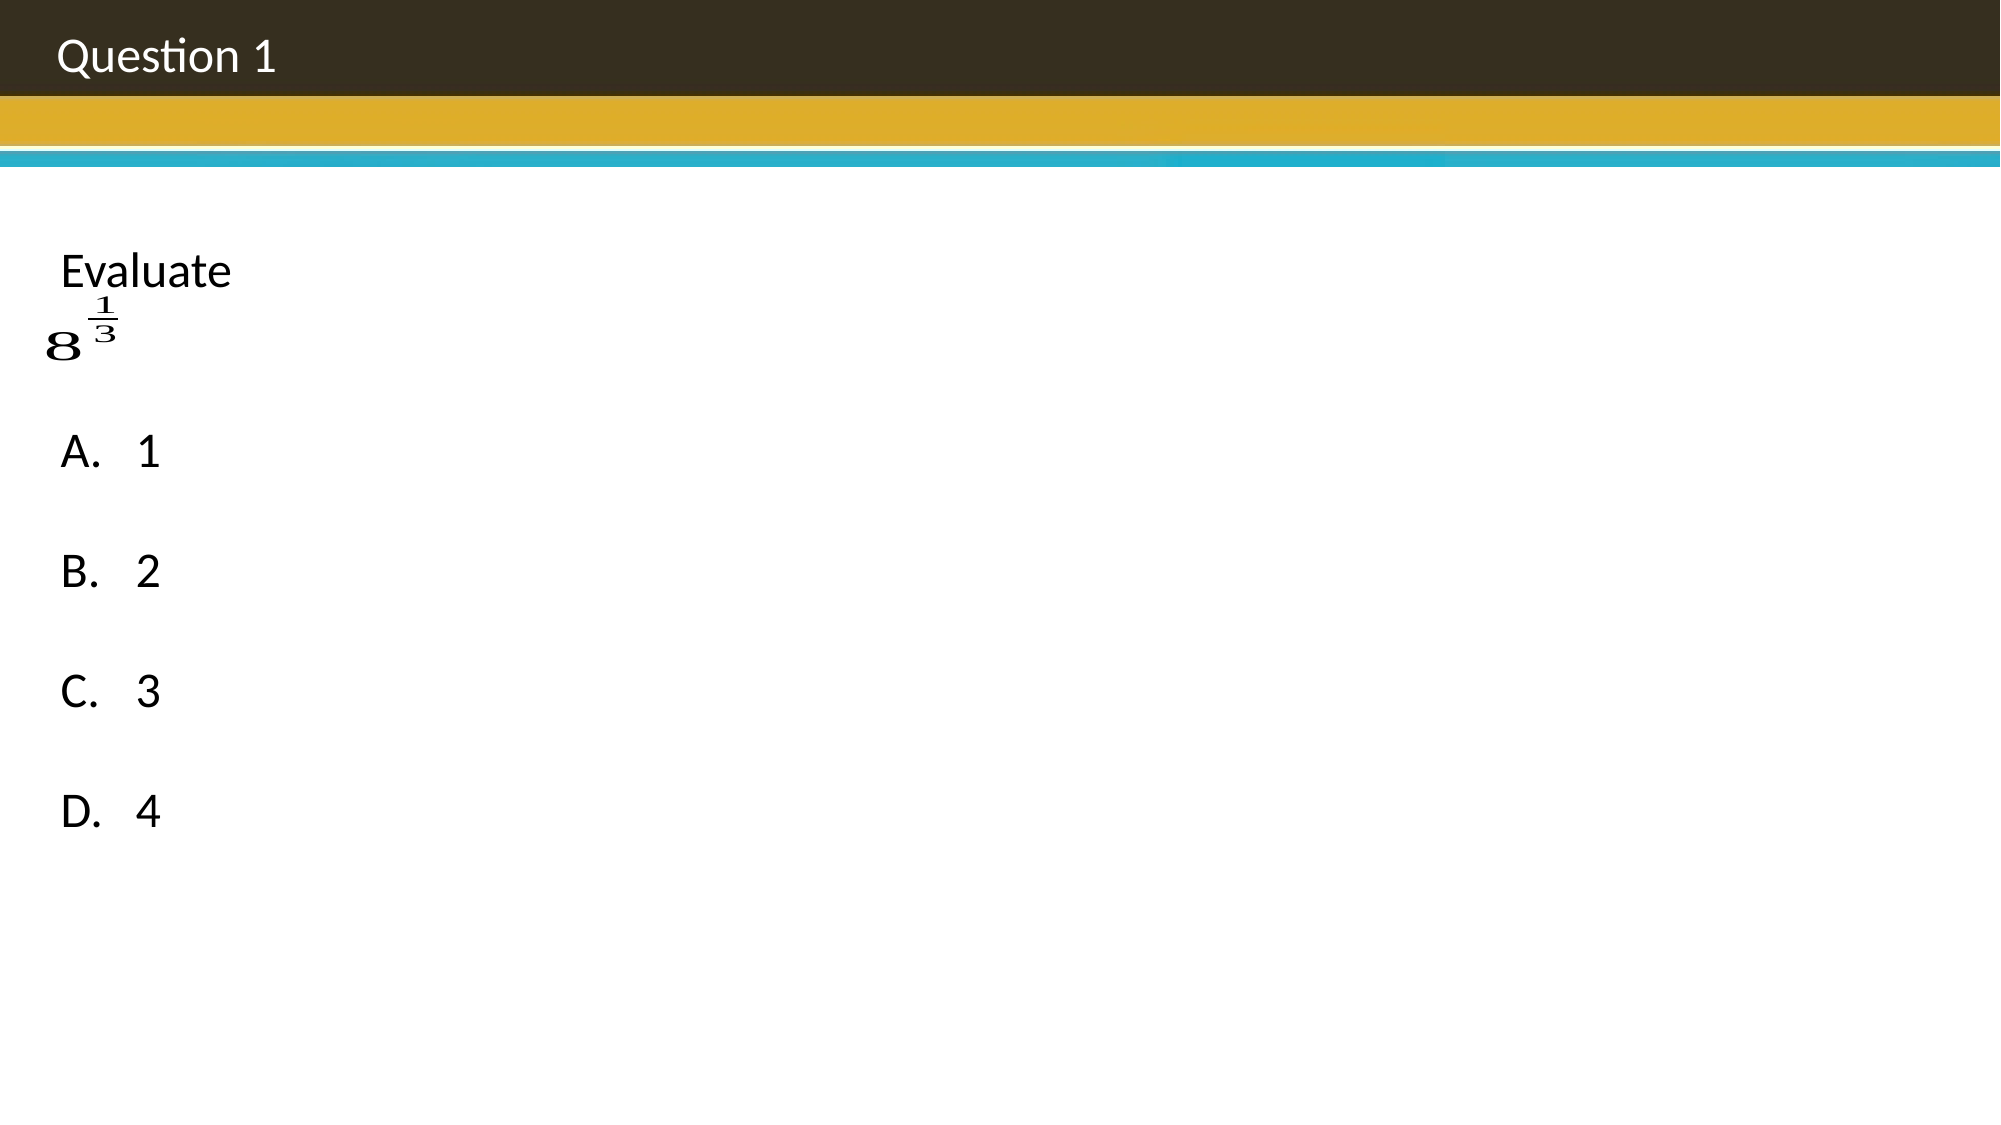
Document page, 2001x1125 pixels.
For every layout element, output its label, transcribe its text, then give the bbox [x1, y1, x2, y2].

picture [0, 0, 2000, 167]
text_box Evaluate 1 2 3 4 [45, 229, 1770, 905]
text_box Question 1 [41, 14, 293, 90]
